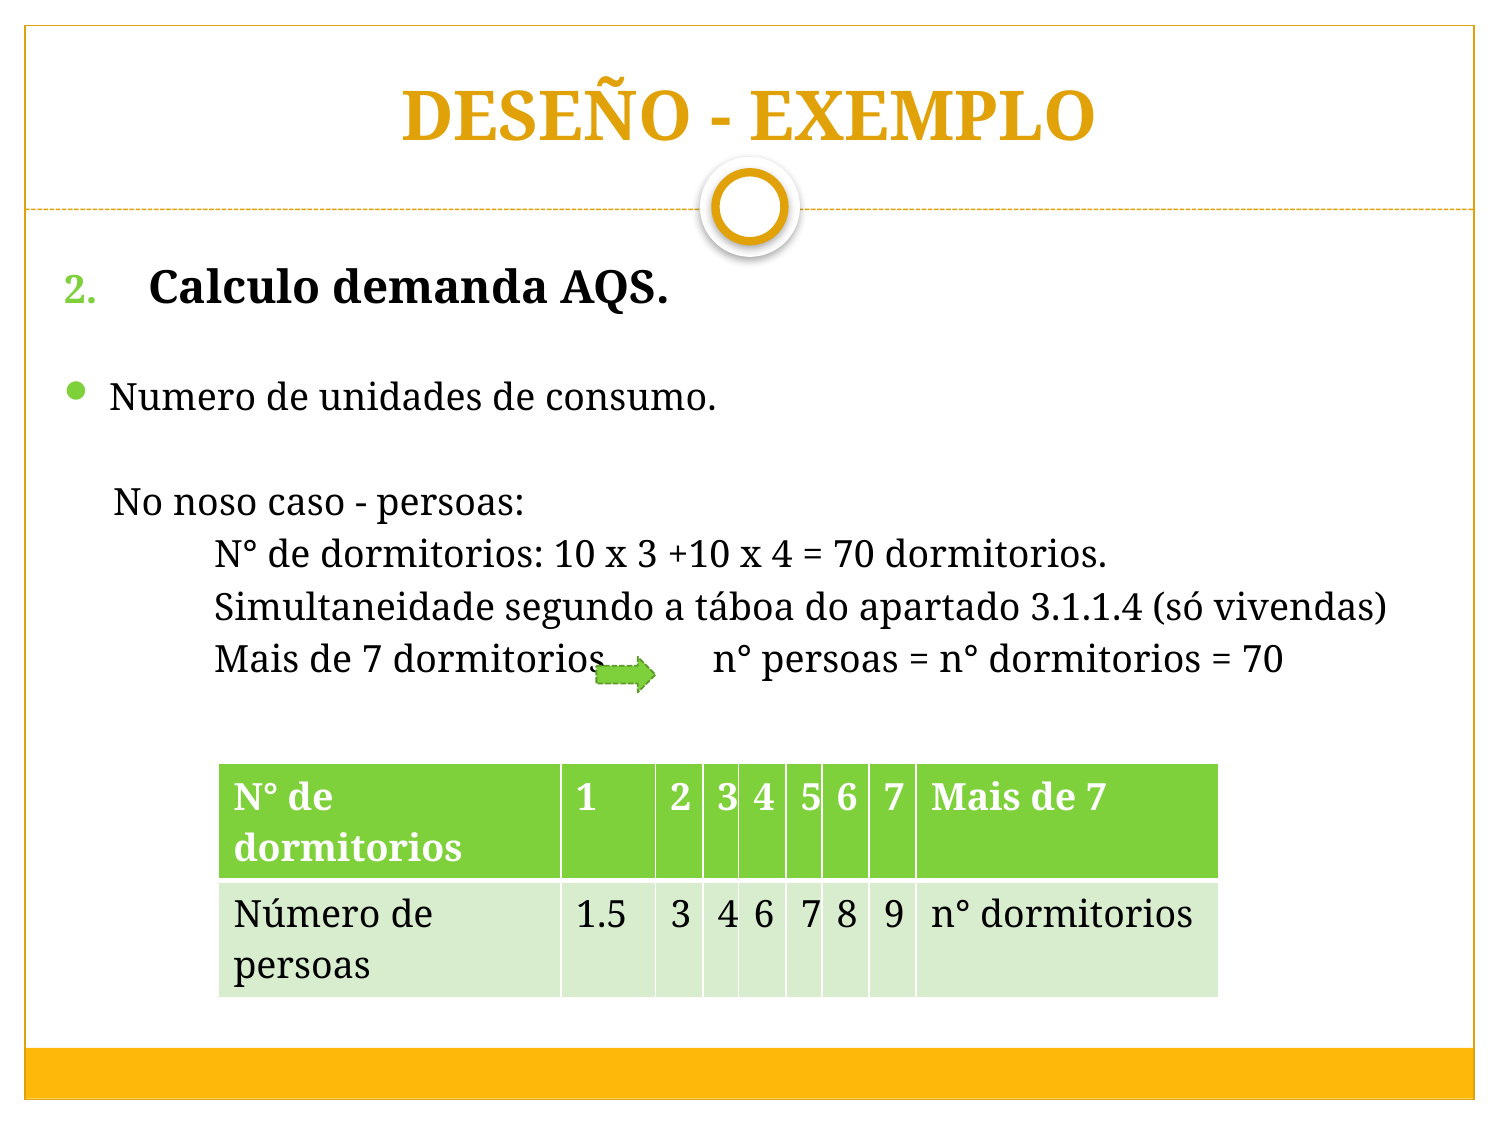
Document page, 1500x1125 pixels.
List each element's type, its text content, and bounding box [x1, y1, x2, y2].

table_header Mais de 7 [917, 764, 1218, 878]
table_cell 1.5 [562, 883, 655, 997]
table_cell 7 [787, 883, 821, 997]
table_cell Número de persoas [219, 883, 560, 997]
table_cell 9 [870, 883, 915, 997]
table_header 2 [656, 764, 702, 878]
table_header 1 [562, 764, 655, 878]
text_box [595, 656, 656, 694]
table_header 4 [739, 764, 785, 878]
title DESEÑO - EXEMPLO [49, 37, 1450, 162]
table_header 3 [704, 764, 738, 878]
table_header 6 [823, 764, 868, 878]
table_header 5 [787, 764, 821, 878]
table_cell 3 [656, 883, 702, 997]
table_header N° de dormitorios [219, 764, 560, 878]
table_cell 8 [823, 883, 868, 997]
table_cell 6 [739, 883, 785, 997]
list Calculo demanda AQS. Numero de unidades de consumo. No noso caso - persoas: N° de dormitorios: 10 x 3 +10 x 4 = 70 dormitorios. Simultaneidade segundo a táboa do apartado 3.1.1.4 (só vivendas) Mais de 7 dormitorios n° persoas = n° dormitorios = 70 [49, 250, 1445, 1001]
table_cell 4 [704, 883, 738, 997]
table_header 7 [870, 764, 915, 878]
table_cell n° dormitorios [917, 883, 1218, 997]
